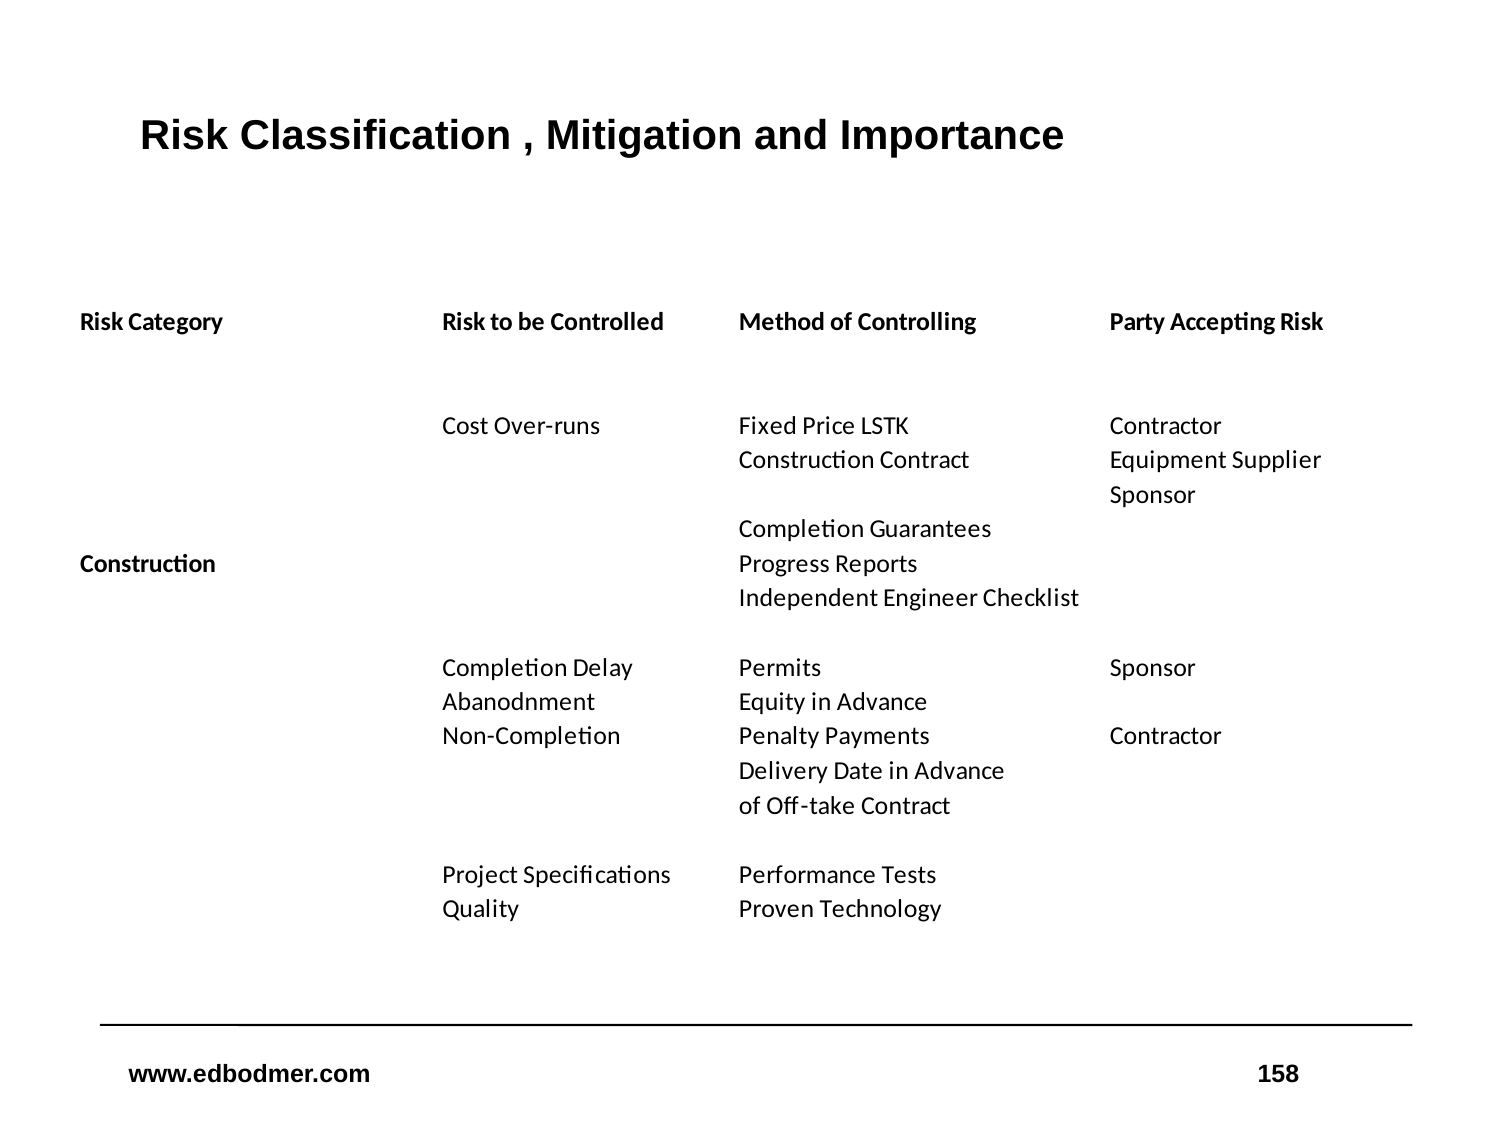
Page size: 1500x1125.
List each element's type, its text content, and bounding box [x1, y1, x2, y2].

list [74, 307, 1388, 932]
title Risk Classification , Mitigation and Importance [125, 99, 1288, 225]
